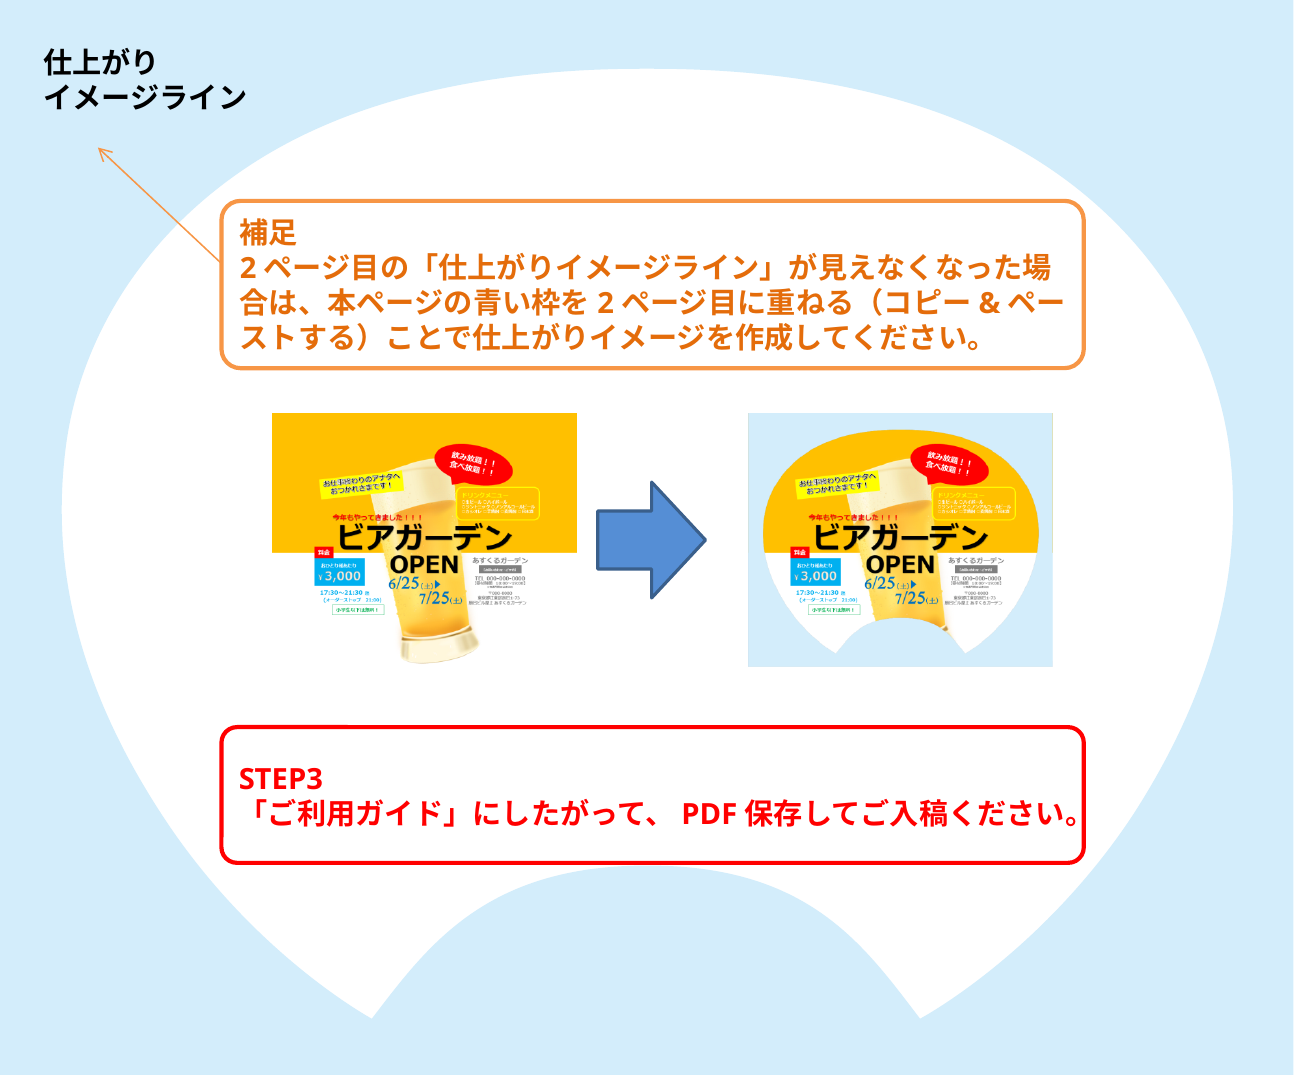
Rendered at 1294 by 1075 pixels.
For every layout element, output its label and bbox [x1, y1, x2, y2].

text_box [97, 147, 222, 264]
picture [0, 0, 1294, 1075]
